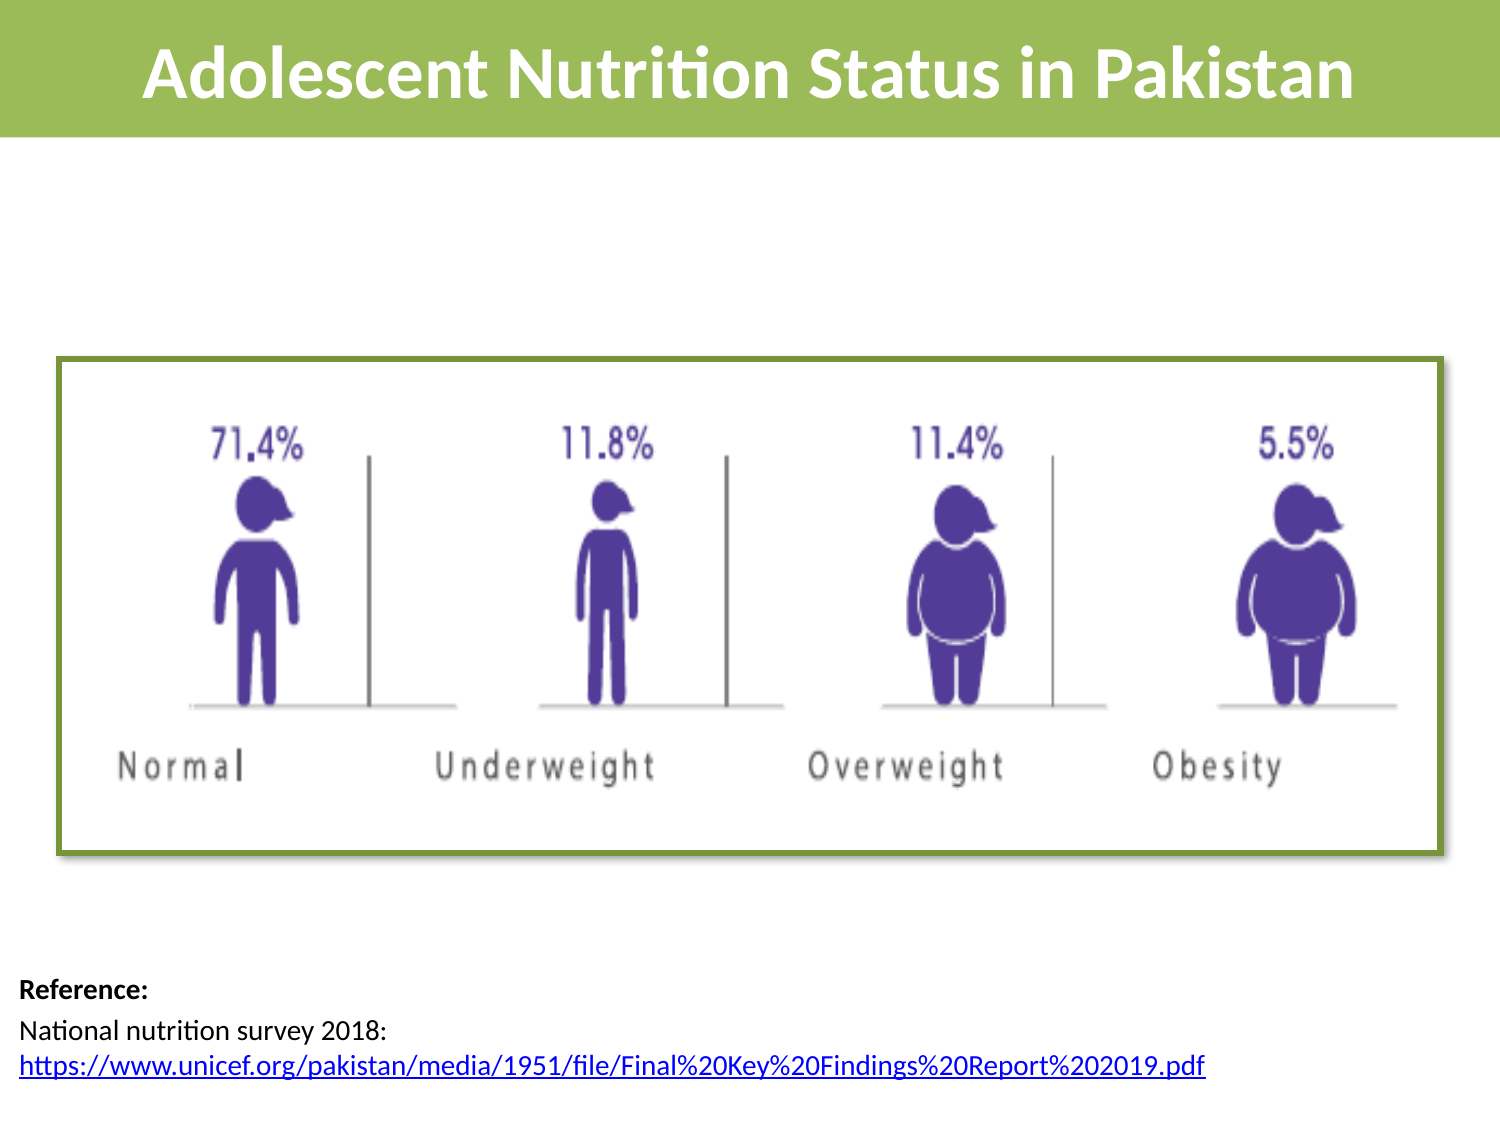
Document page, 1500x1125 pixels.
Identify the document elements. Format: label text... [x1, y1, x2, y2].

picture [62, 362, 1438, 851]
list Reference: National nutrition survey 2018: https://www.unicef.org/pakistan/media/1951/file/Final%20Key%20Findings%20Report%202019.pdf [4, 962, 1500, 1125]
text_box Adolescent Nutrition Status in Pakistan [0, 0, 1500, 138]
